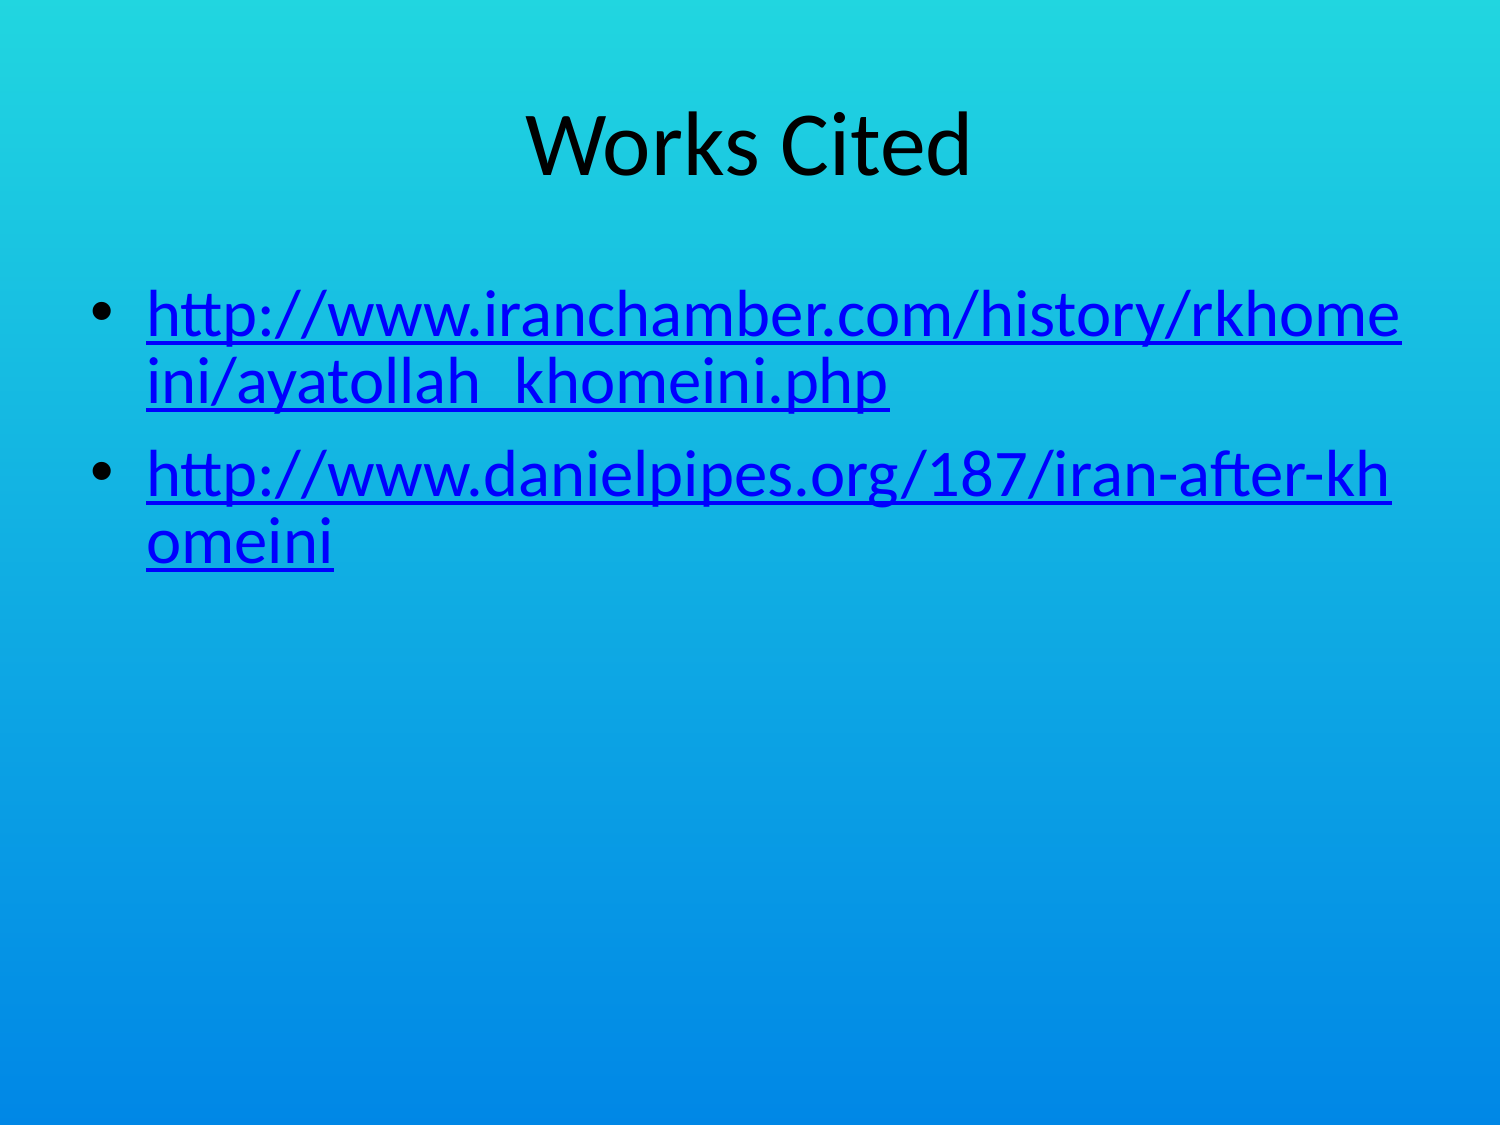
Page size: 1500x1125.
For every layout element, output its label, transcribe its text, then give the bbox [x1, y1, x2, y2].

title Works Cited [75, 45, 1425, 233]
list http://www.iranchamber.com/history/rkhomeini/ayatollah_khomeini.php http://www.danielpipes.org/187/iran-after-khomeini [75, 262, 1425, 1005]
